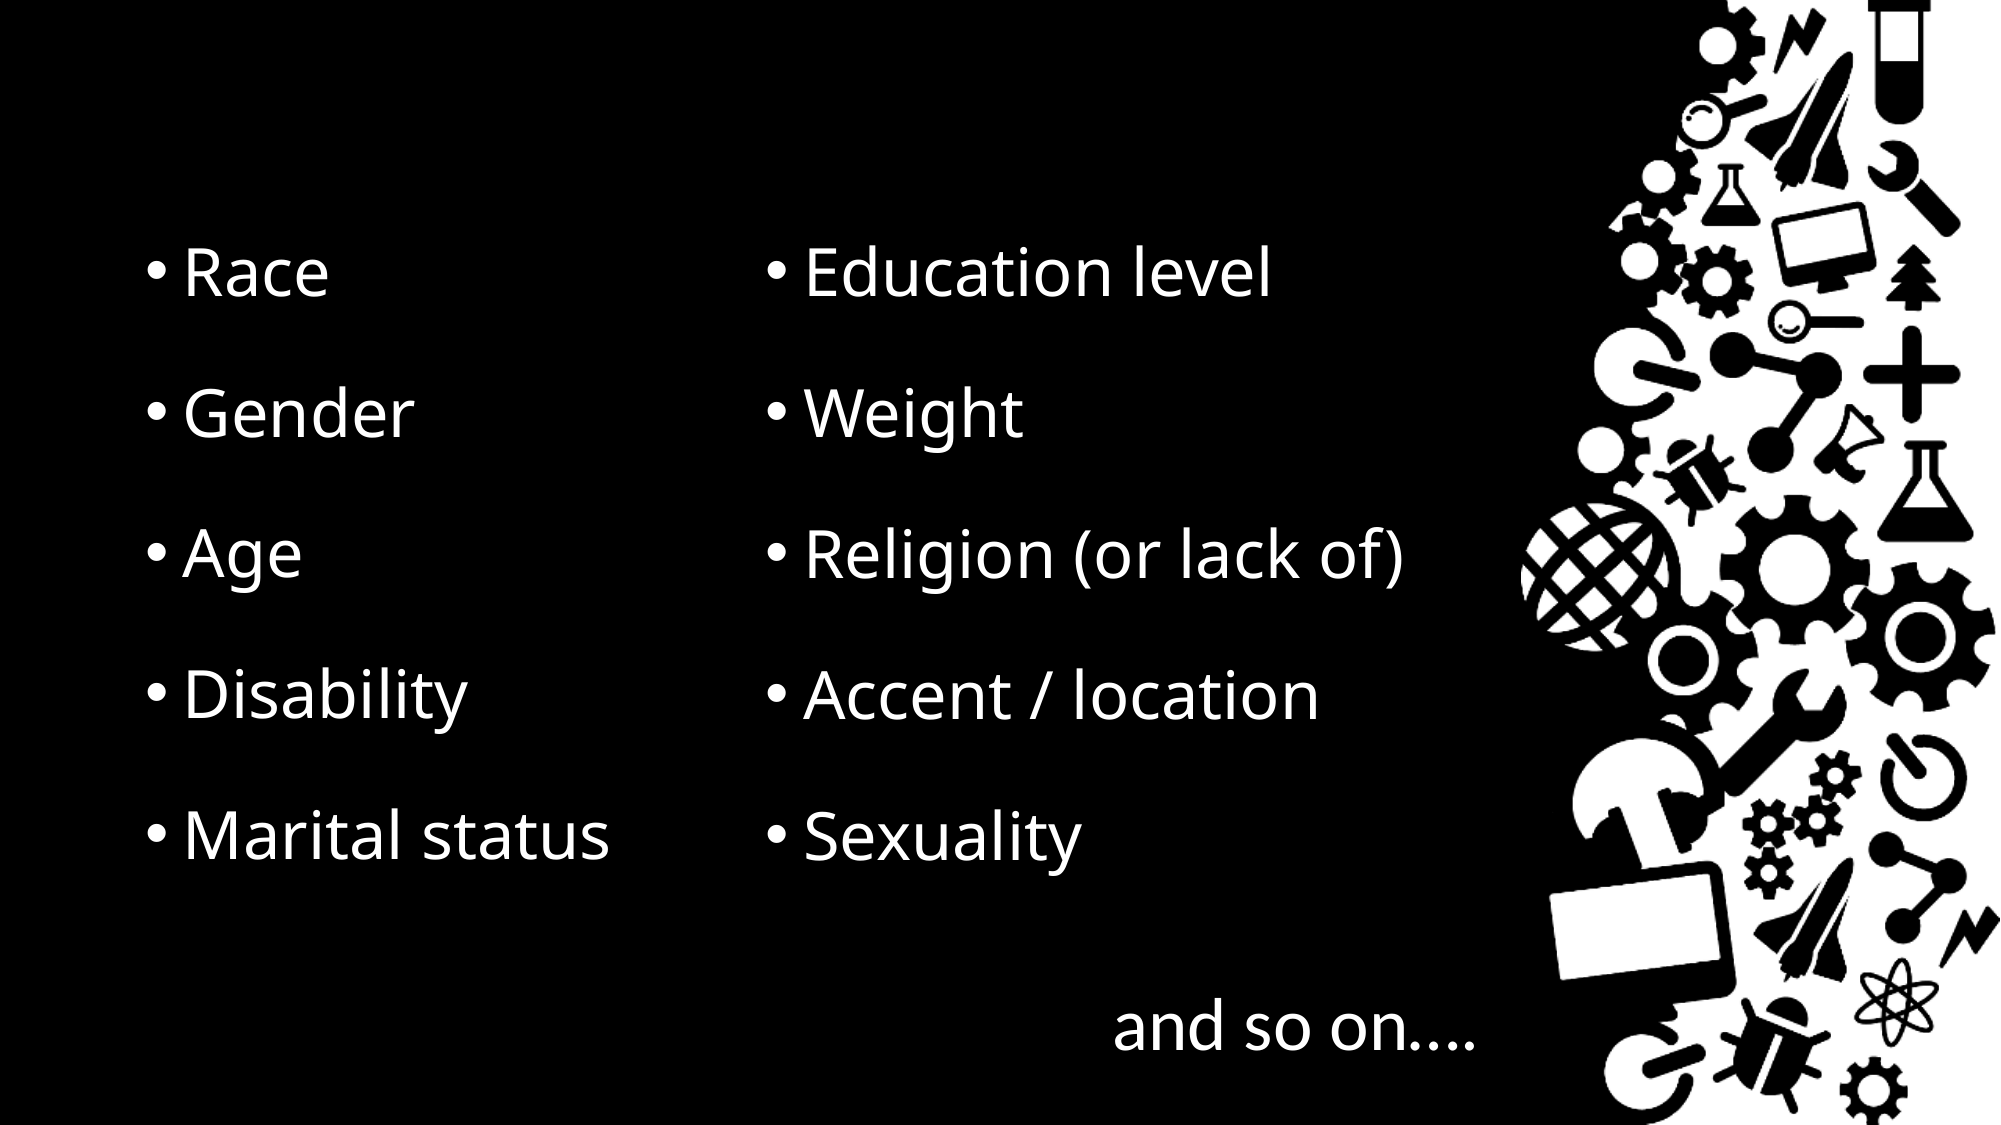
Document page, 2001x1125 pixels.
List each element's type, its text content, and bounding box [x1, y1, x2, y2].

text_box and so on…. [1097, 968, 1495, 1074]
list Race Gender Age Disability Marital status [130, 182, 735, 896]
text_box Education level Weight Religion (or lack of) Accent / location Sexuality [750, 182, 1441, 896]
picture [1521, 0, 2000, 1125]
